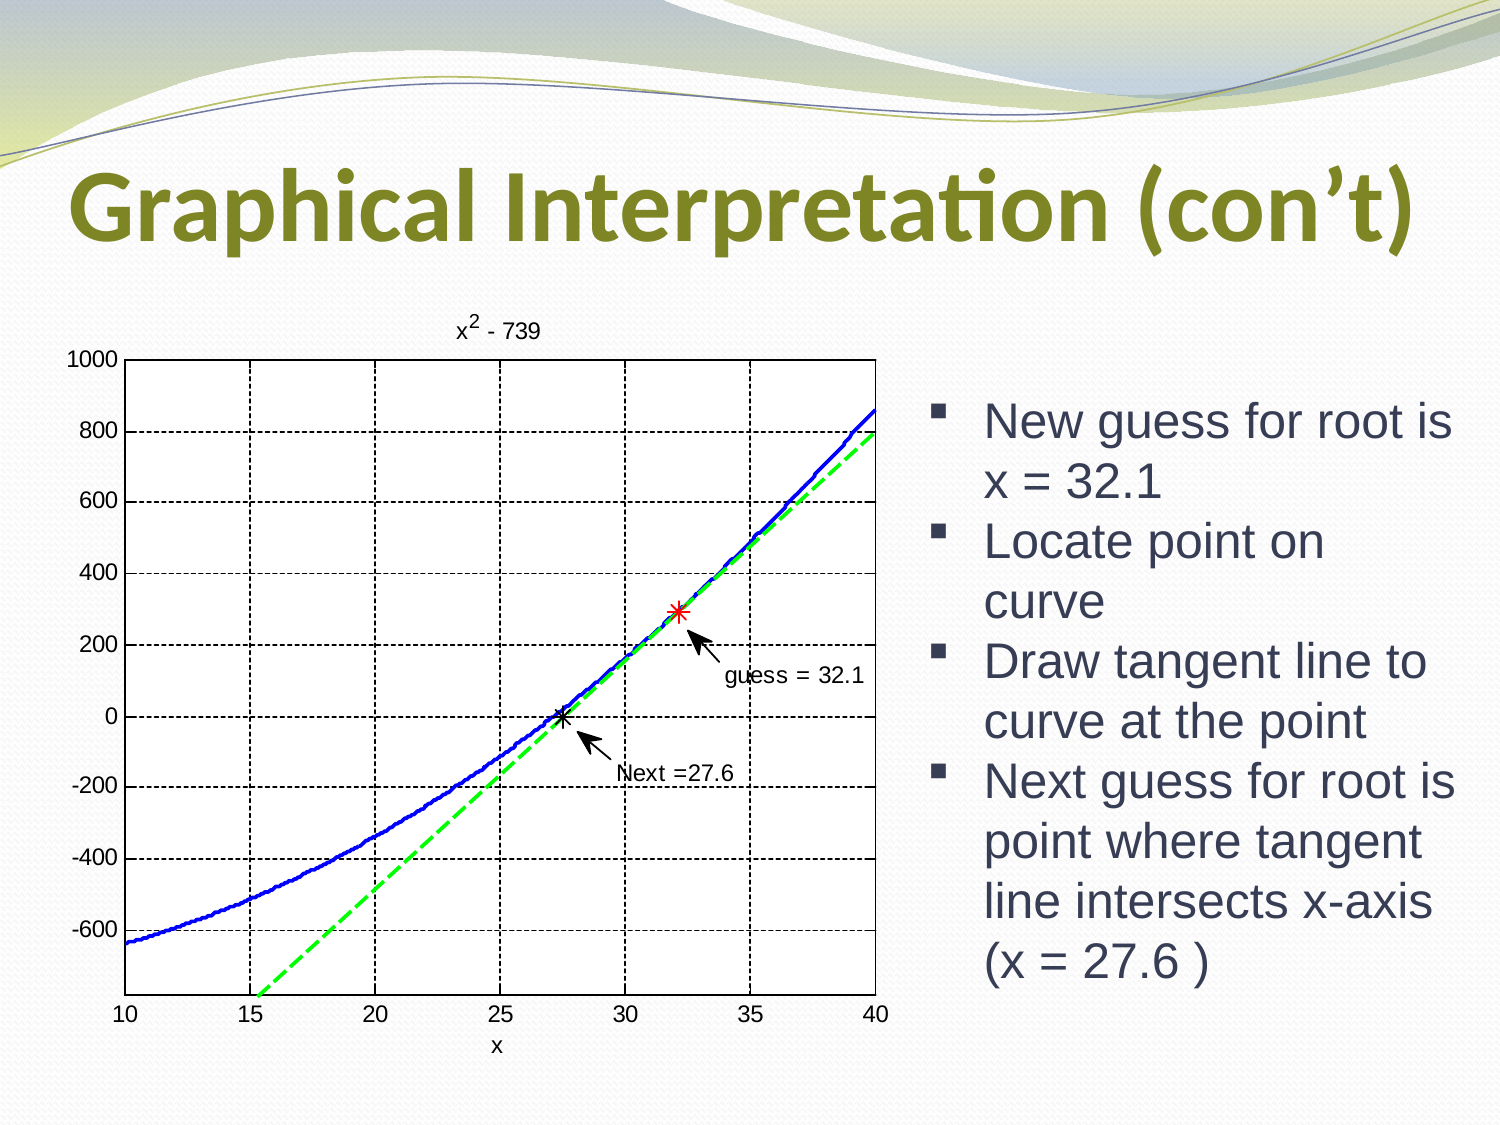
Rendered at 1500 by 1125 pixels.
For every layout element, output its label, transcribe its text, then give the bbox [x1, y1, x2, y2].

text_box New guess for root is x = 32.1 Locate point on curve Draw tangent line to curve at the point Next guess for root is point where tangent line intersects x-axis (x = 27.6 ) [973, 380, 1475, 996]
picture [0, 300, 968, 1082]
title Graphical Interpretation (con’t) [68, 75, 1419, 263]
